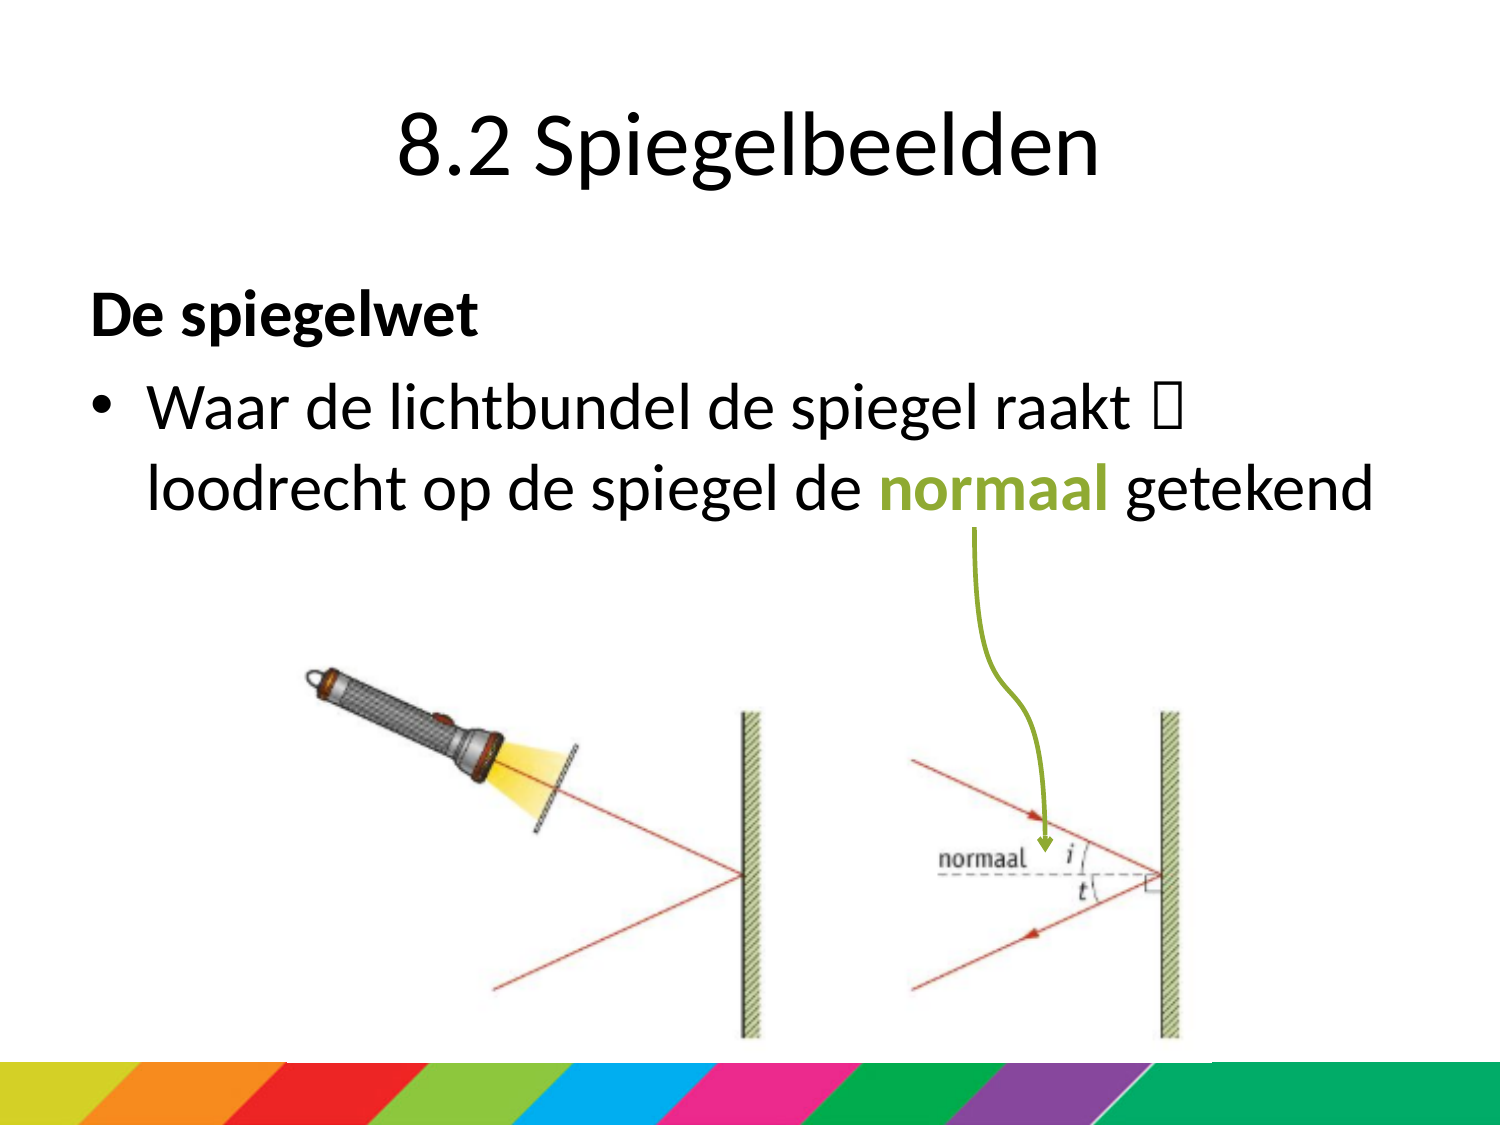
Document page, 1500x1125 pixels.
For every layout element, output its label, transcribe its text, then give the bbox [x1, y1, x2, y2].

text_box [846, 654, 1173, 726]
list De spiegelwet Waar de lichtbundel de spiegel raakt  loodrecht op de spiegel de normaal getekend [75, 262, 1425, 1005]
title 8.2 Spiegelbeelden [75, 45, 1425, 233]
picture [0, 642, 1500, 1125]
